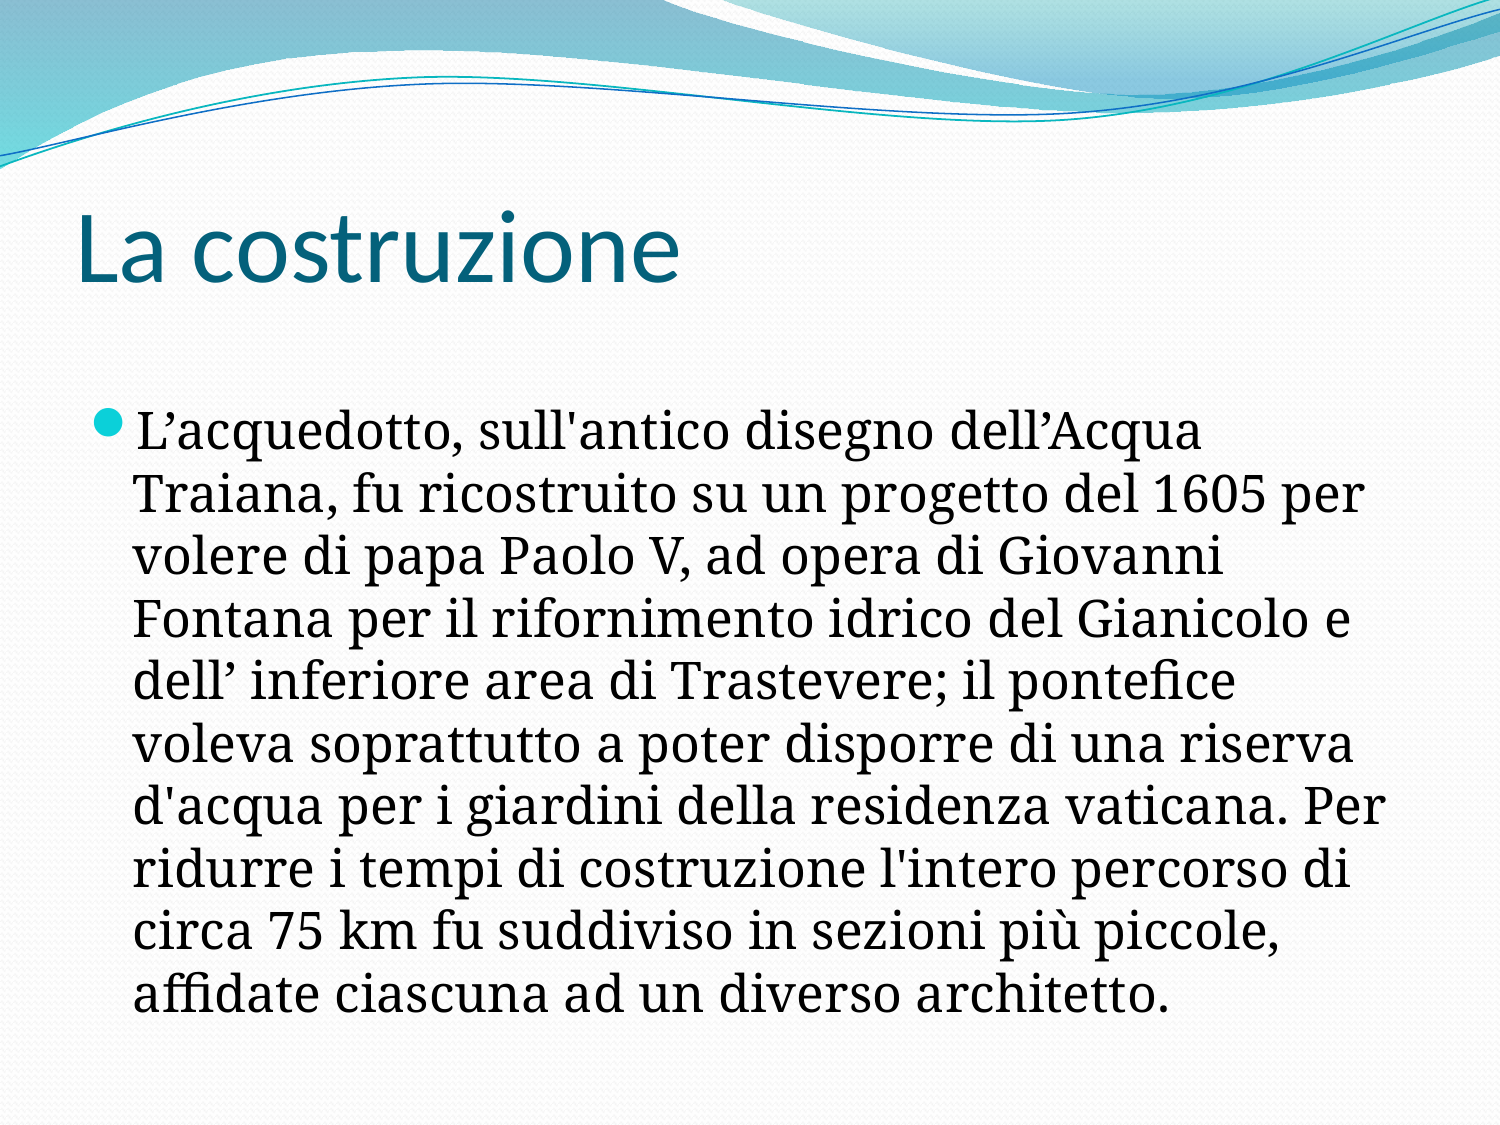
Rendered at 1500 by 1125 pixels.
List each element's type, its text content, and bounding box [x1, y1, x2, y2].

list L’acquedotto, sull'antico disegno dell’Acqua Traiana, fu ricostruito su un progetto del 1605 per volere di papa Paolo V, ad opera di Giovanni Fontana per il rifornimento idrico del Gianicolo e dell’ inferiore area di Trastevere; il pontefice voleva soprattutto a poter disporre di una riserva d'acqua per i giardini della residenza vaticana. Per ridurre i tempi di costruzione l'intero percorso di circa 75 km fu suddiviso in sezioni più piccole, affidate ciascuna ad un diverso architetto. [75, 317, 1425, 1038]
title La costruzione [75, 115, 1425, 303]
